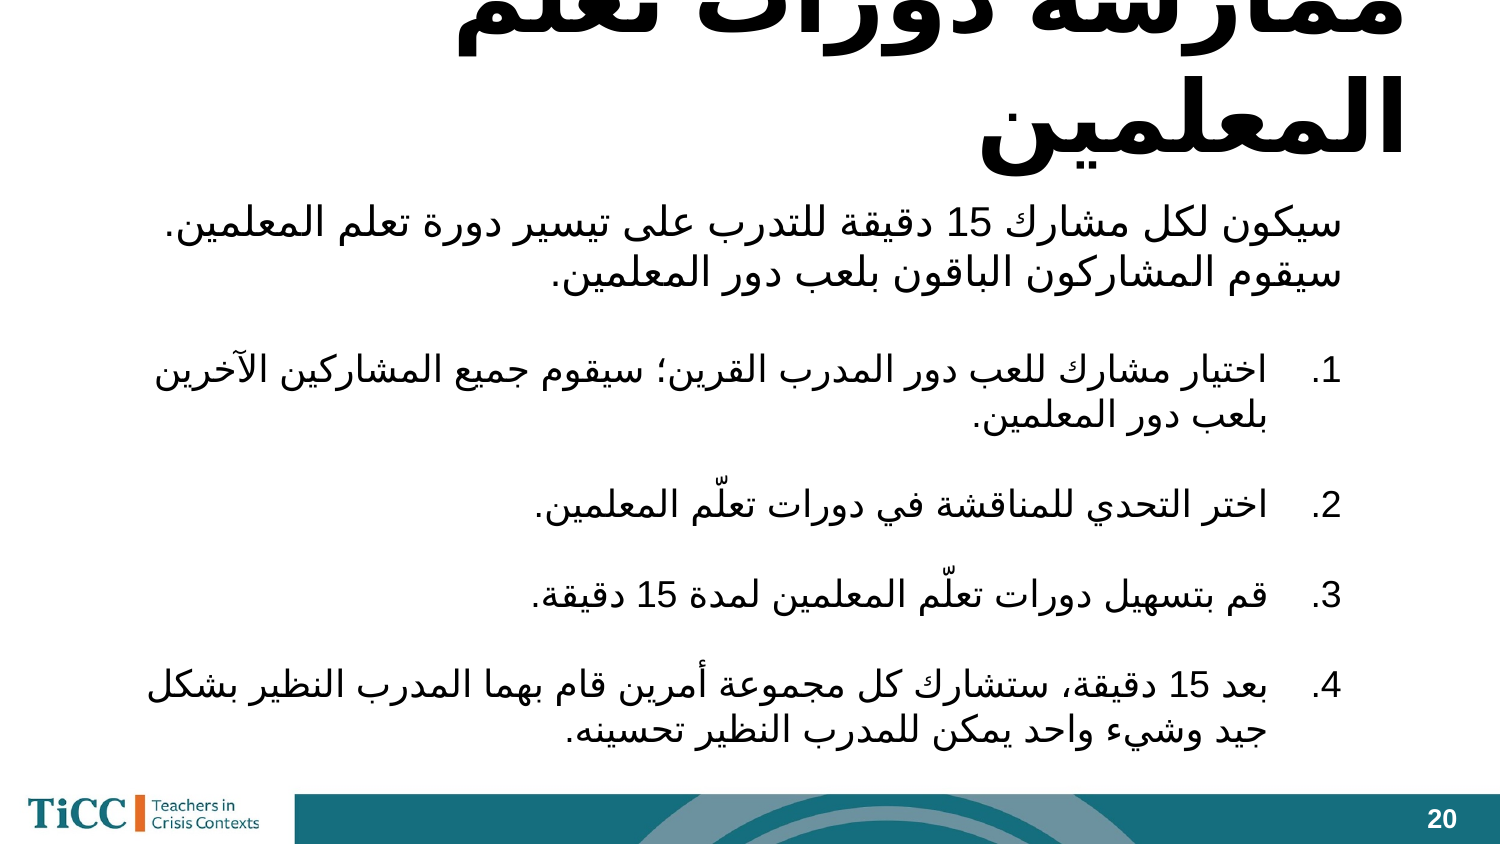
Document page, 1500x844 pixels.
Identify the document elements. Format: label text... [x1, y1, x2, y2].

picture [0, 0, 1500, 844]
slide_number ‹#› [1382, 785, 1473, 844]
title ممارسة دورات تعلّم المعلمين [75, 0, 1425, 188]
text_box سيكون لكل مشارك 15 دقيقة للتدرب على تيسير دورة تعلم المعلمين. سيقوم المشاركون الباقون بلعب دور المعلمين. اختيار مشارك للعب دور المدرب القرين؛ سيقوم جميع المشاركين الآخرين بلعب دور المعلمين. اختر التحدي للمناقشة في دورات تعلّم المعلمين. قم بتسهيل دورات تعلّم المعلمين لمدة 15 دقيقة. بعد 15 دقيقة، ستشارك كل مجموعة أمرين قام بهما المدرب النظير بشكل جيد وشيء واحد يمكن للمدرب النظير تحسينه. [75, 187, 1359, 762]
